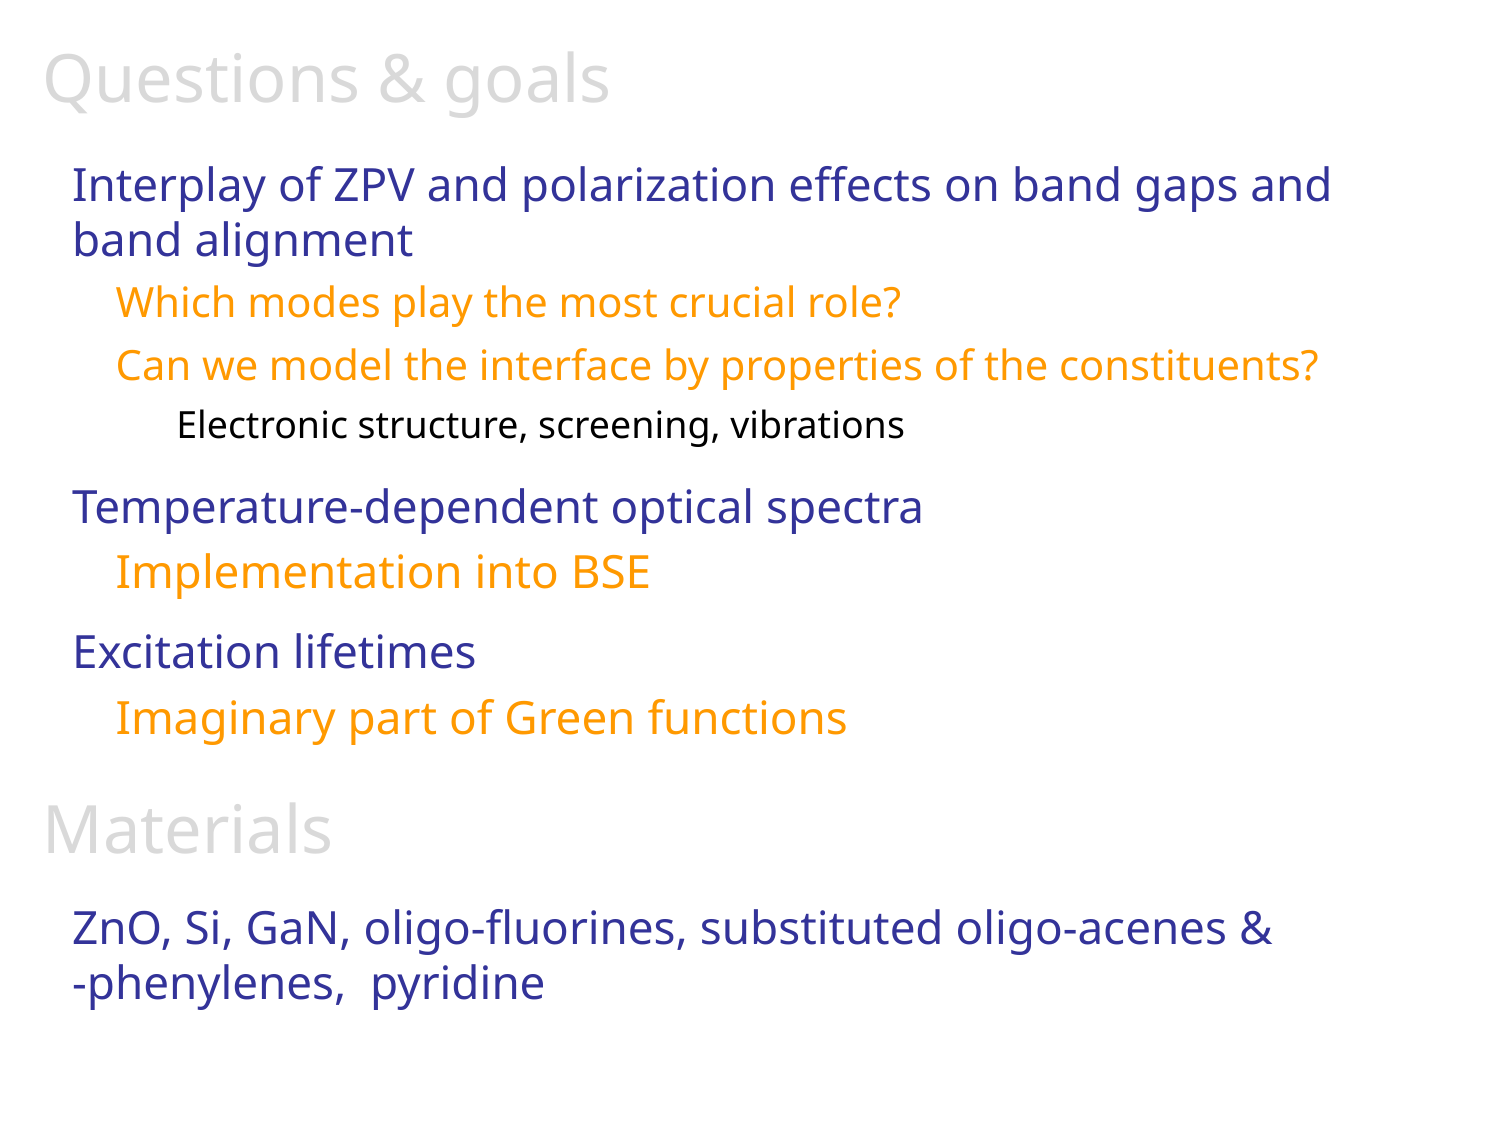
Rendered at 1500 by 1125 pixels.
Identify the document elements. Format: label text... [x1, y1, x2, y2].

list Questions & goals Interplay of ZPV and polarization effects on band gaps and band alignment Which modes play the most crucial role? Can we model the interface by properties of the constituents? Electronic structure, screening, vibrations Temperature-dependent optical spectra Implementation into BSE Excitation lifetimes Imaginary part of Green functions Materials ZnO, Si, GaN, oligo-fluorines, substituted oligo-acenes & -phenylenes, pyridine [27, 28, 1424, 1082]
